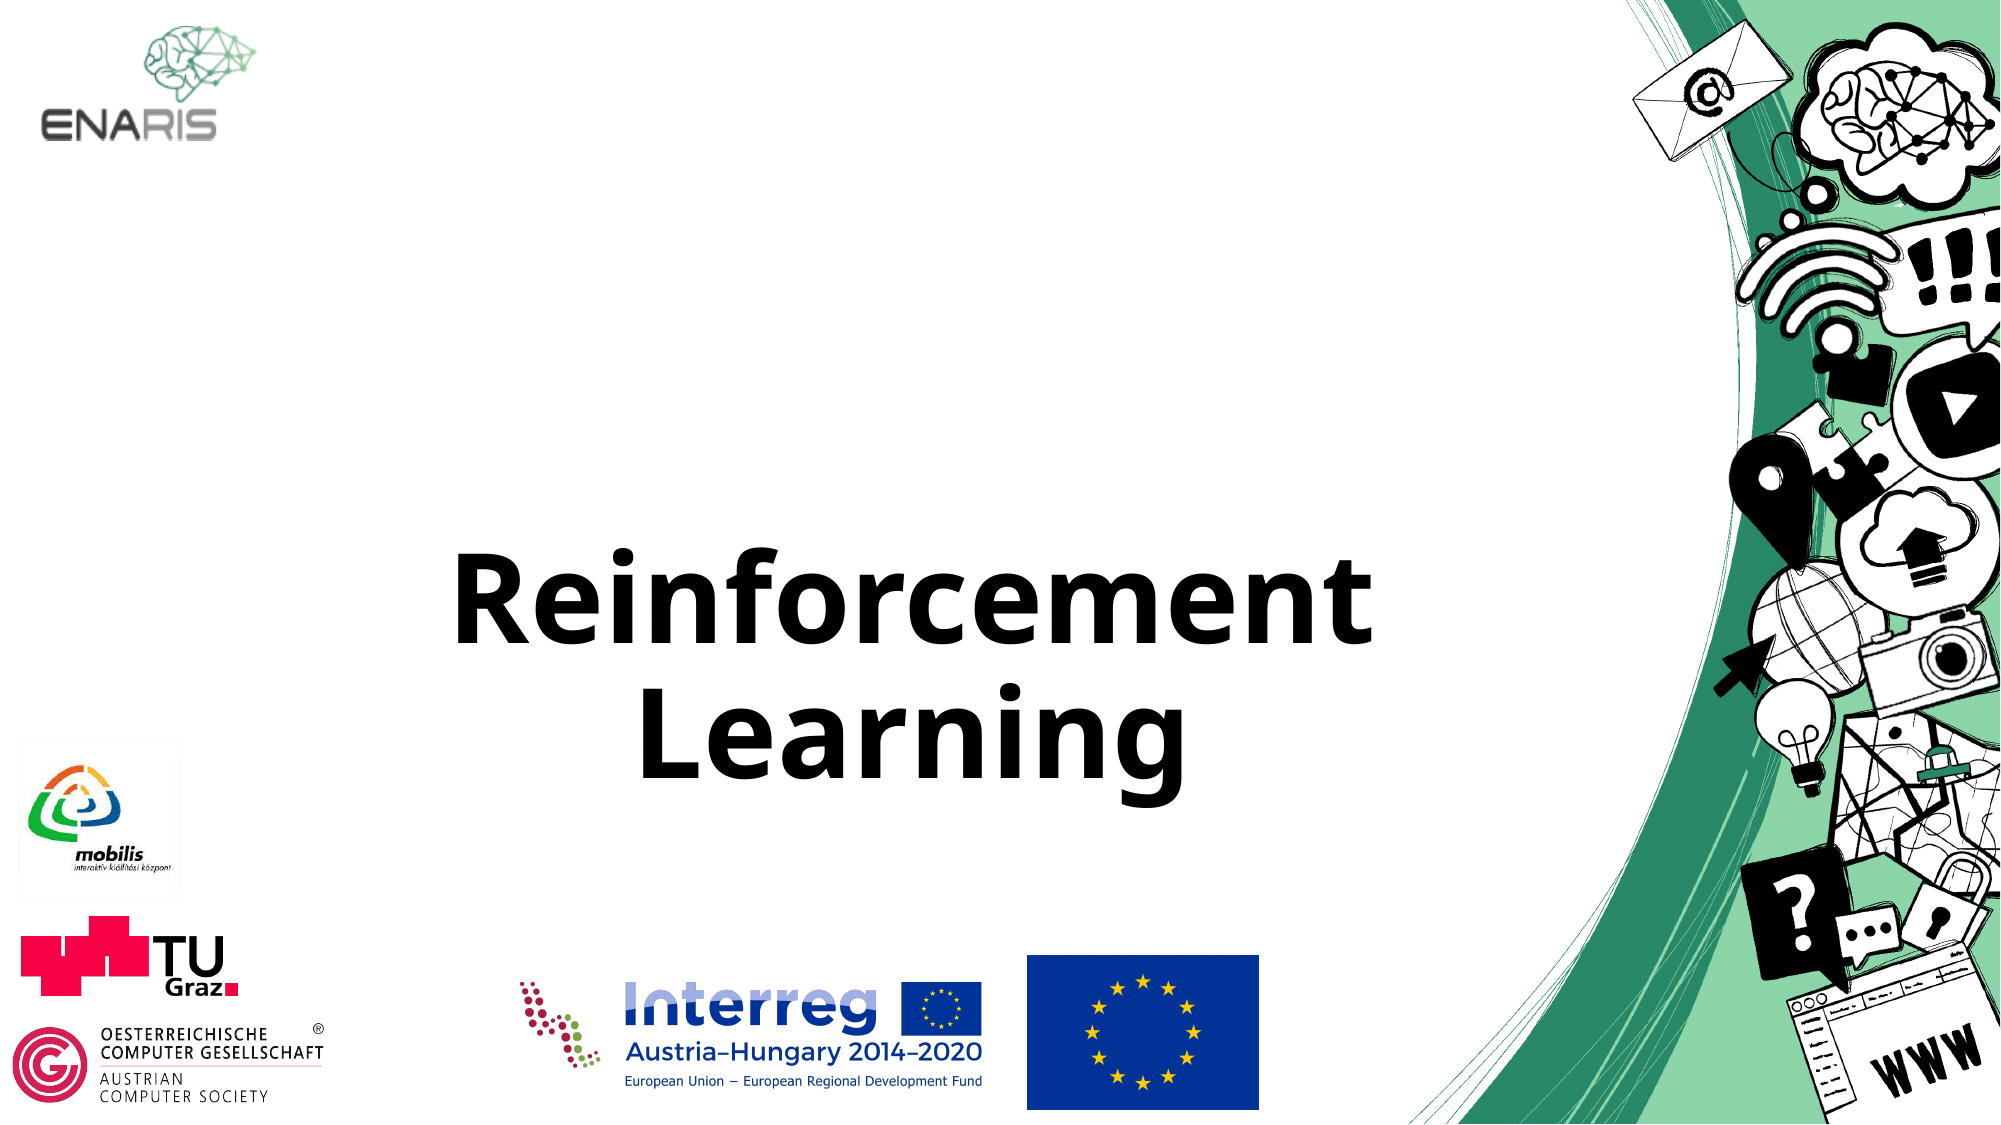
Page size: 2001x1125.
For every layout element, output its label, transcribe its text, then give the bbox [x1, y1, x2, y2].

picture [12, 1023, 324, 1103]
picture [41, 26, 258, 141]
picture [21, 916, 238, 996]
picture [18, 738, 180, 899]
picture [414, 0, 2001, 1124]
title Reinforcement Learning [266, 228, 1559, 814]
